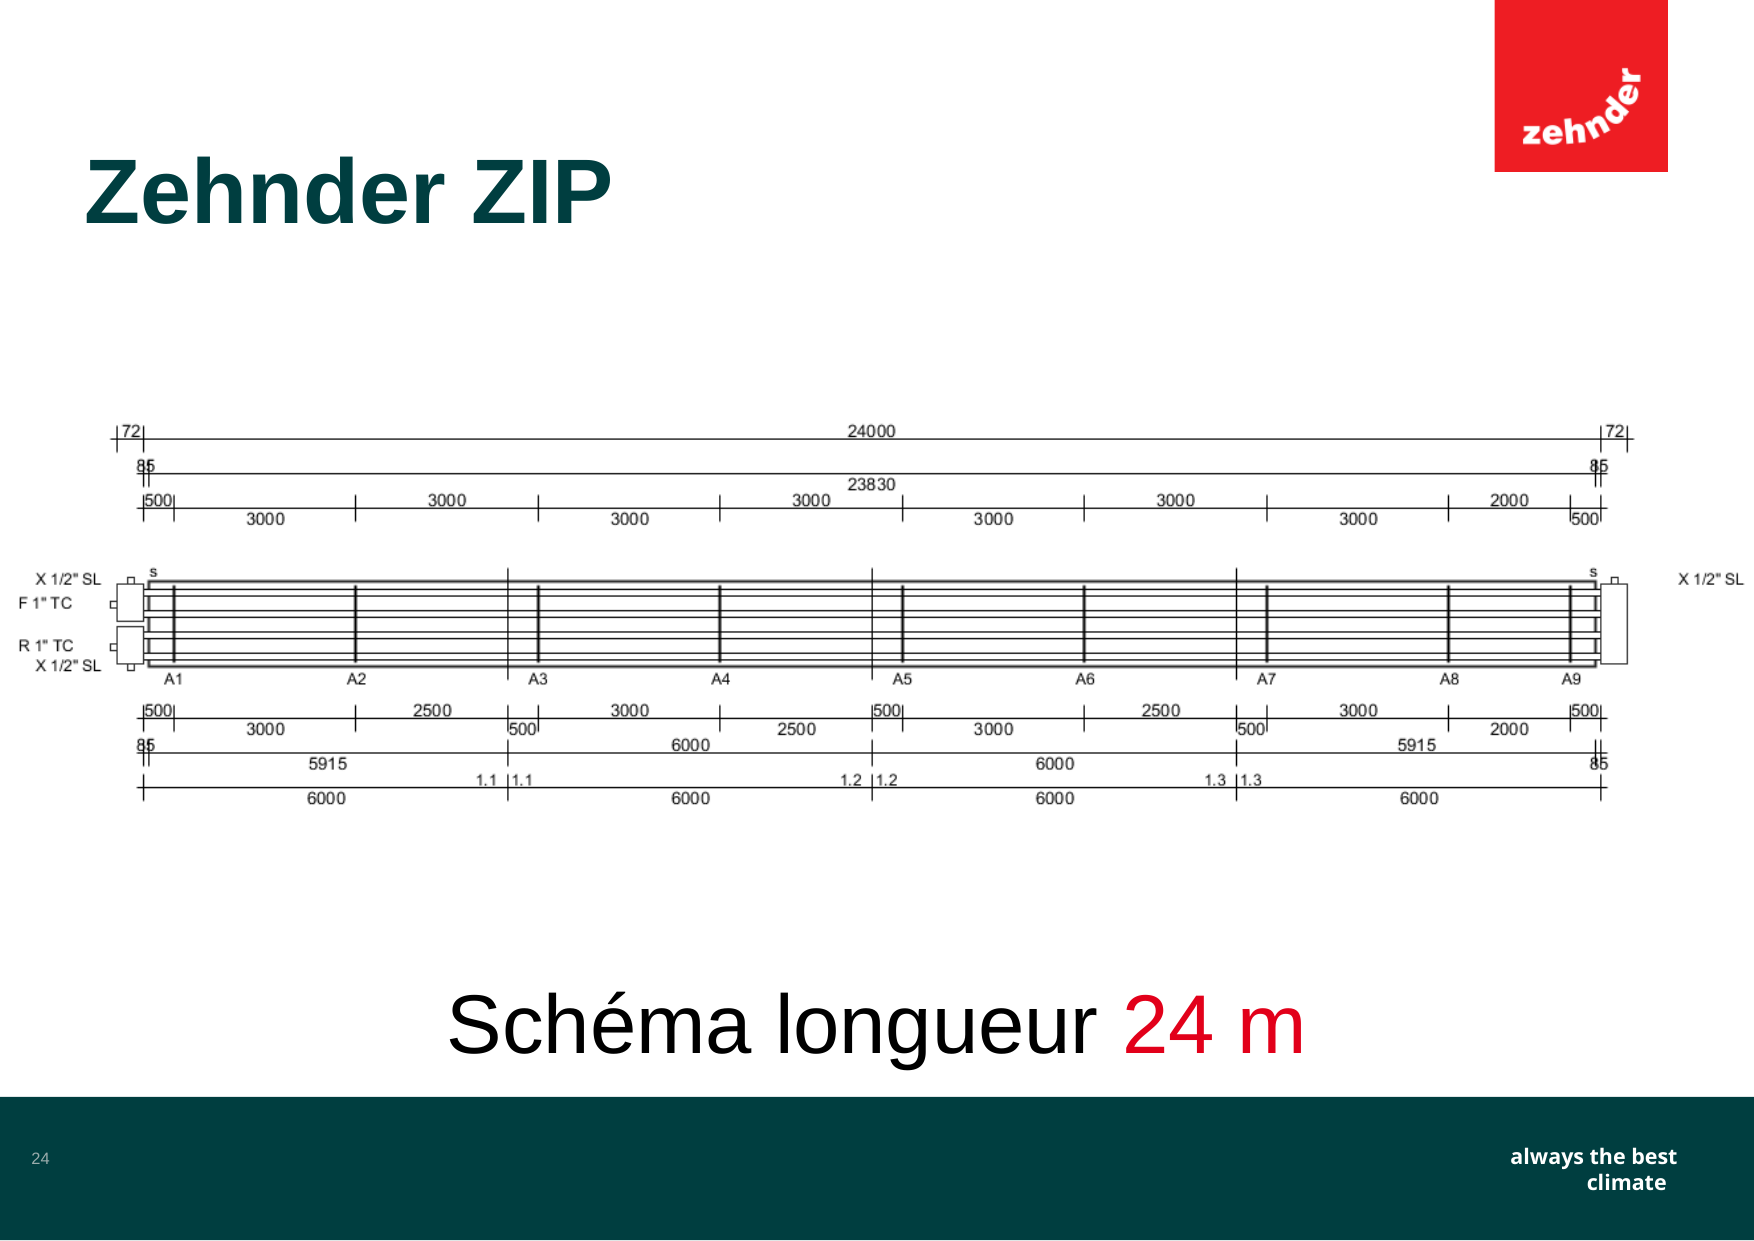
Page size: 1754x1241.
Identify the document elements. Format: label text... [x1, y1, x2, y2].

text_box Schéma longueur 24 m [431, 962, 1323, 1078]
title Zehnder ZIP [70, 136, 1583, 207]
picture [0, 416, 1754, 819]
